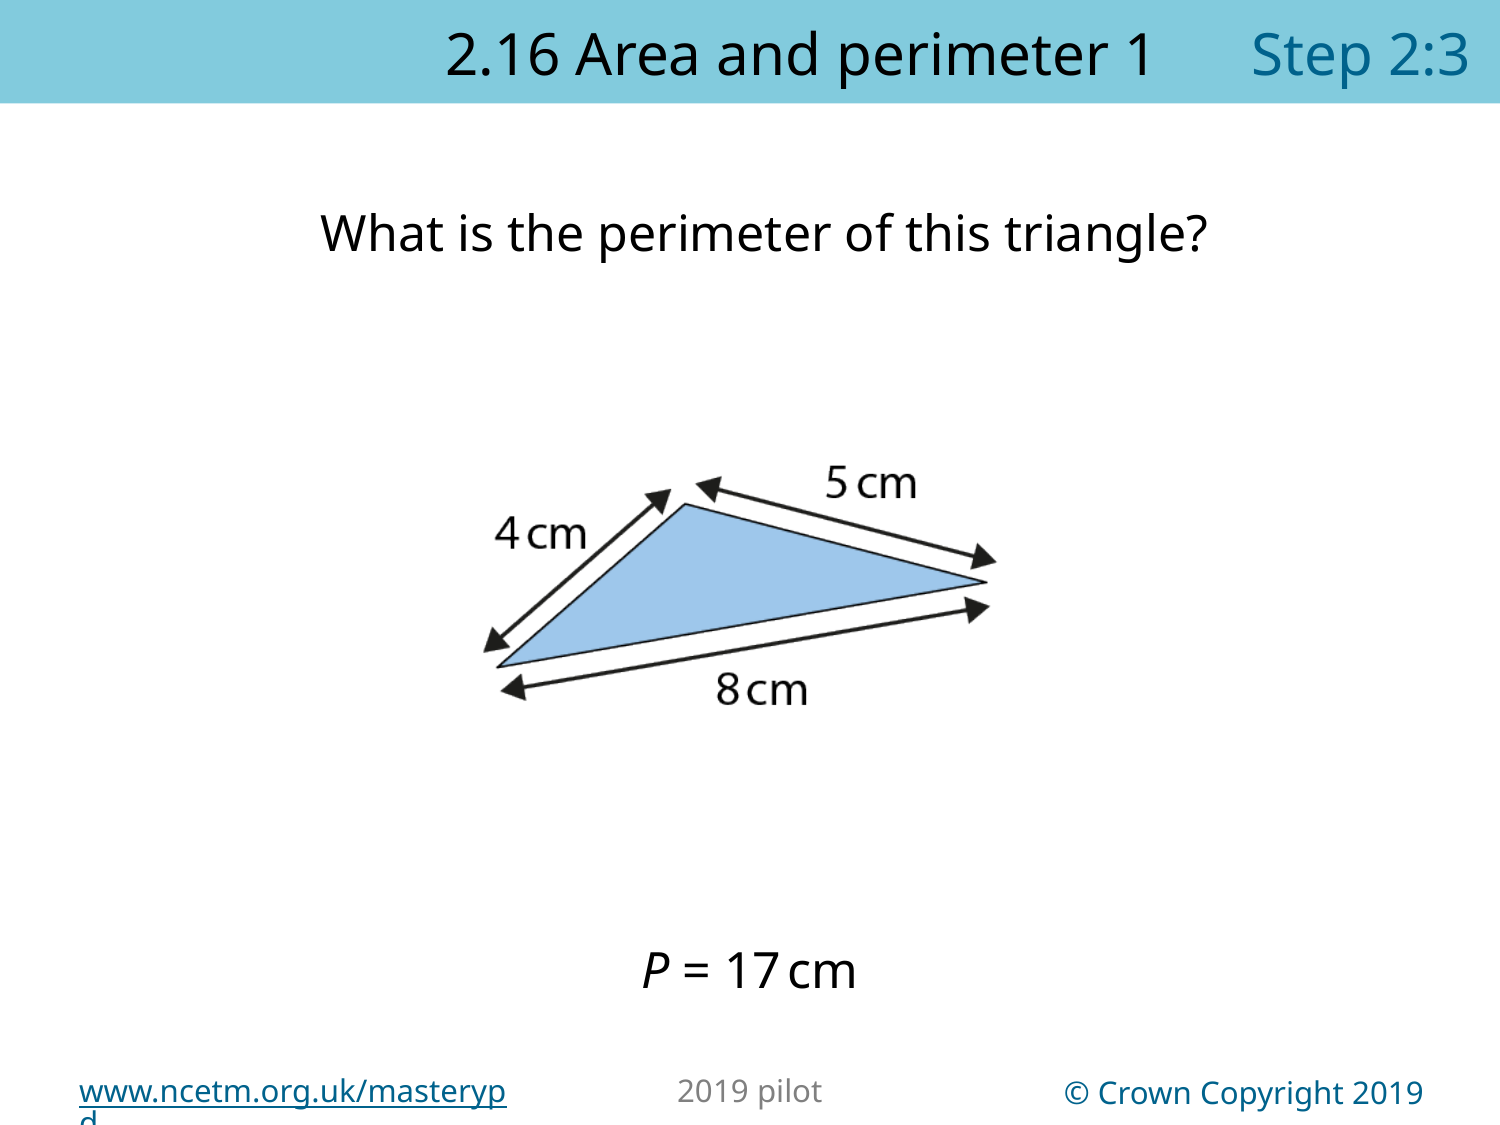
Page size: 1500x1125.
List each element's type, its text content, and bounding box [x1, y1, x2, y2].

text_box What is the perimeter of this triangle? [305, 193, 1225, 269]
list 2.16 Area and perimeter 1 Step 2:3 [0, 0, 1500, 104]
picture [466, 456, 1034, 745]
text_box P = 17 cm [626, 931, 874, 1007]
